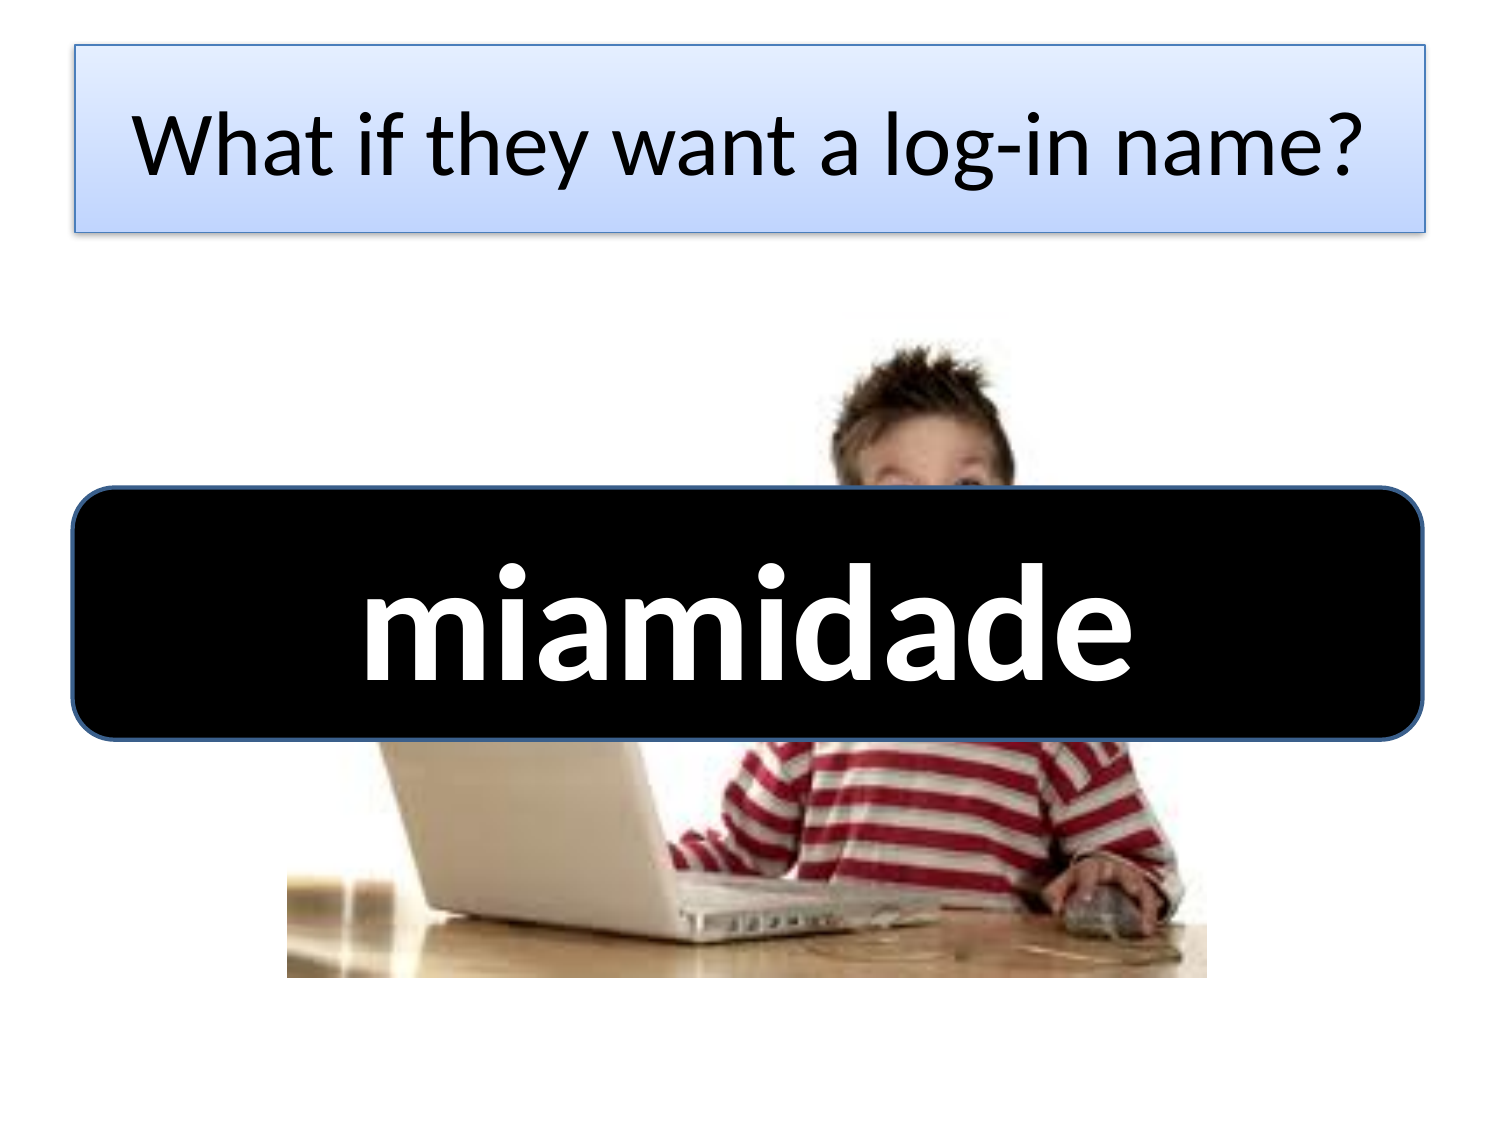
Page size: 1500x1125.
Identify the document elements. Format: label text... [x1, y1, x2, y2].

title What if they want a log-in name? [74, 44, 1426, 233]
text_box miamidade [1210, 485, 1425, 742]
picture [287, 312, 1207, 978]
text_box miamidade [70, 485, 282, 742]
